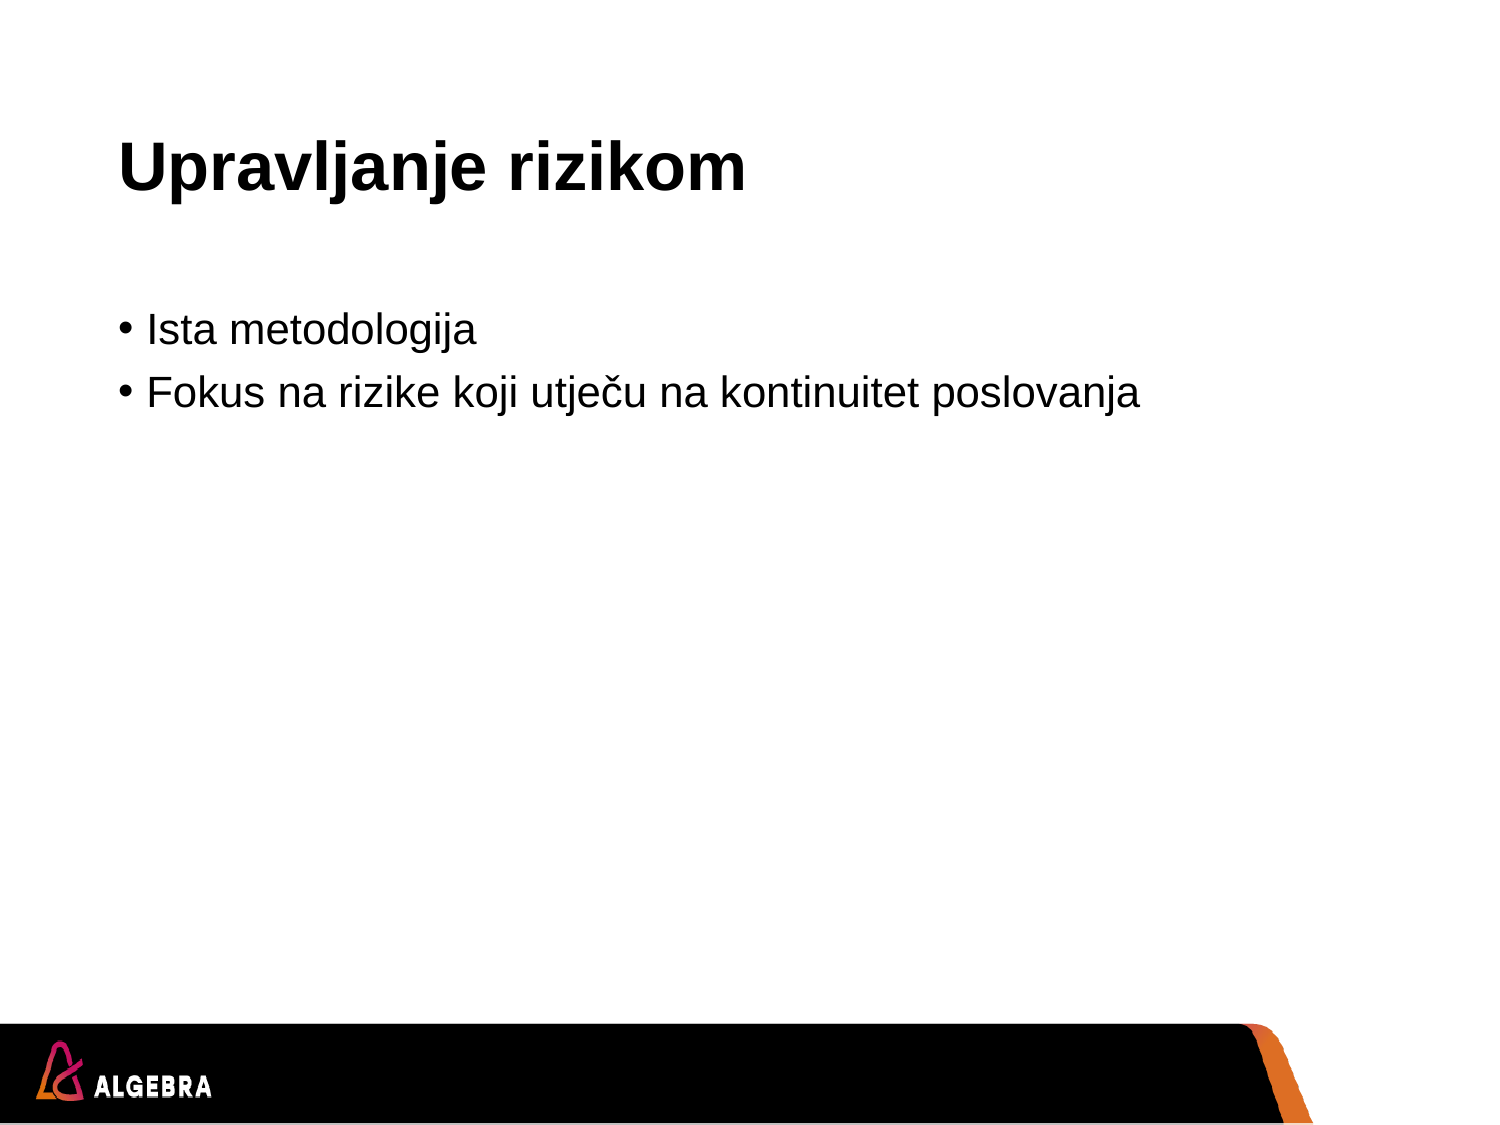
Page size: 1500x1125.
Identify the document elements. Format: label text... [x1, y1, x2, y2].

picture [0, 1023, 1468, 1125]
list Ista metodologija Fokus na rizike koji utječu na kontinuitet poslovanja [103, 299, 1397, 1014]
title Upravljanje rizikom [103, 59, 1397, 278]
